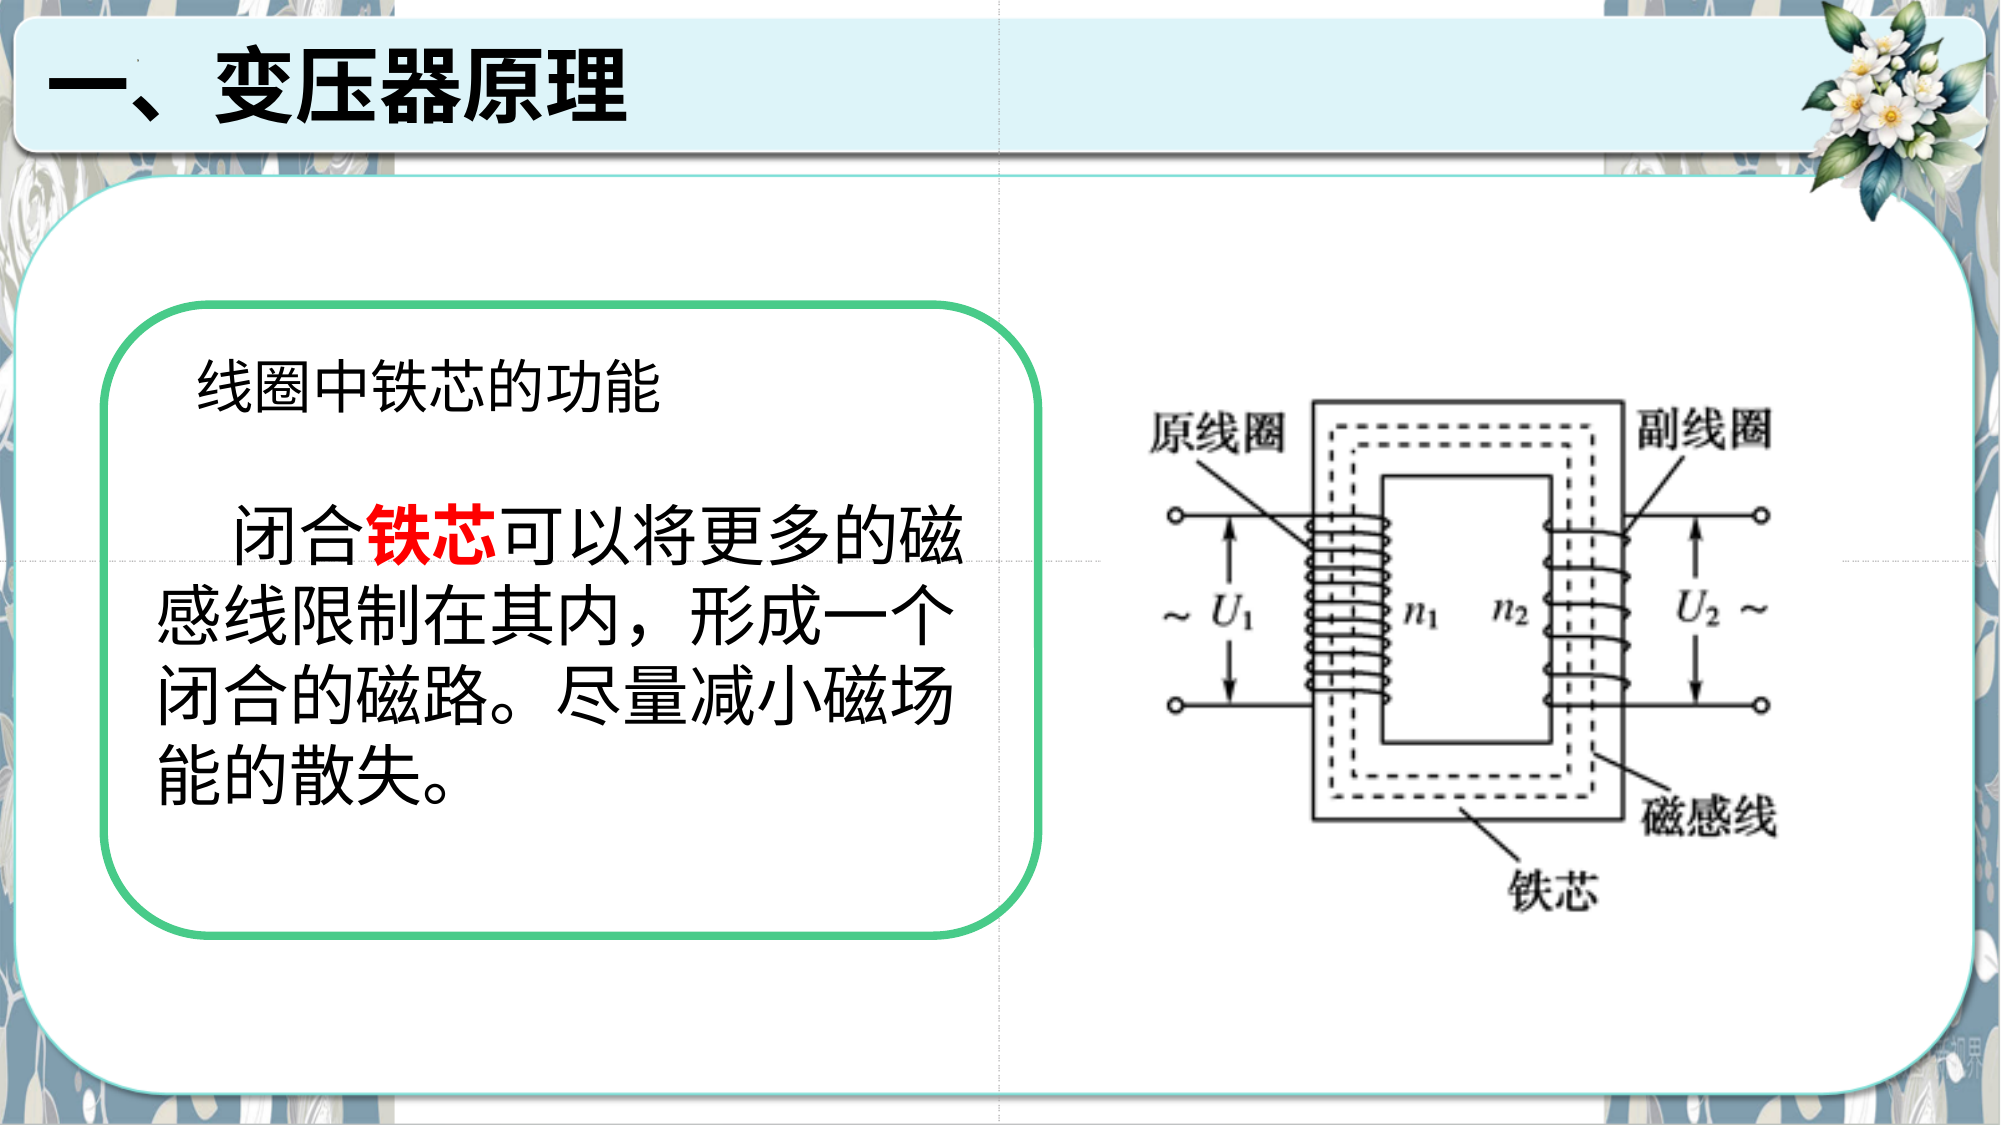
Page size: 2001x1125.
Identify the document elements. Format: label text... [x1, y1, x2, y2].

text_box 线圈中铁芯的功能 [180, 342, 763, 428]
text_box [102, 303, 1040, 937]
picture [0, 0, 2001, 1125]
text_box 闭合铁芯可以将更多的磁感线限制在其内，形成一个闭合的磁路。尽量减小磁场能的散失。 [140, 486, 1012, 821]
text_box 一、变压器原理 [31, 25, 1228, 141]
